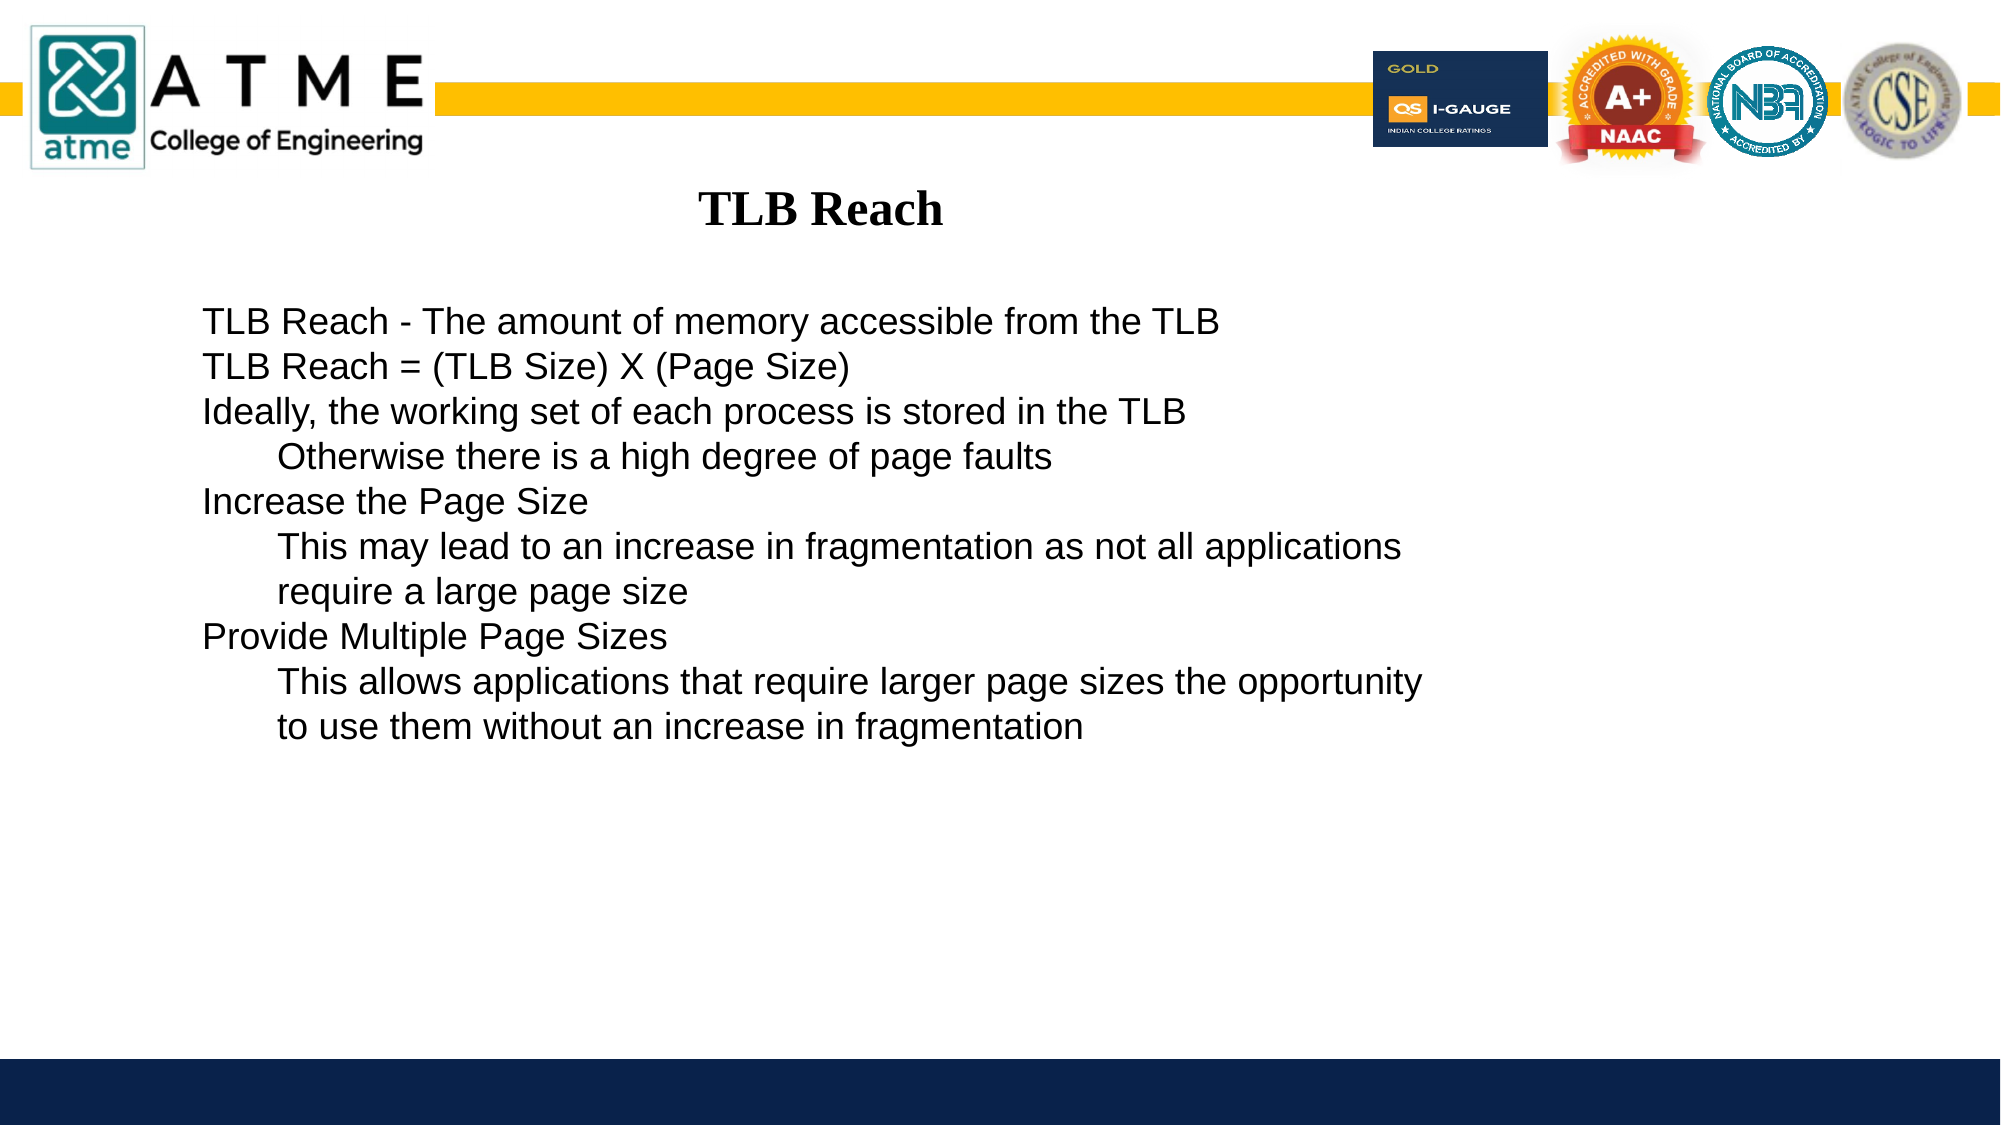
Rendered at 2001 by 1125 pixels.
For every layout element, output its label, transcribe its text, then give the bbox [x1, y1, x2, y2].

picture [0, 1059, 2001, 1125]
picture [1373, 20, 1828, 167]
picture [22, 15, 435, 178]
title TLB Reach [683, 167, 1983, 263]
picture [1840, 26, 1968, 167]
list TLB Reach - The amount of memory accessible from the TLB TLB Reach = (TLB Size) X (Page Size) Ideally, the working set of each process is stored in the TLB Otherwise there is a high degree of page faults Increase the Page Size This may lead to an increase in fragmentation as not all applications require a large page size Provide Multiple Page Sizes This allows applications that require larger page sizes the opportunity to use them without an increase in fragmentation [187, 289, 1450, 1015]
